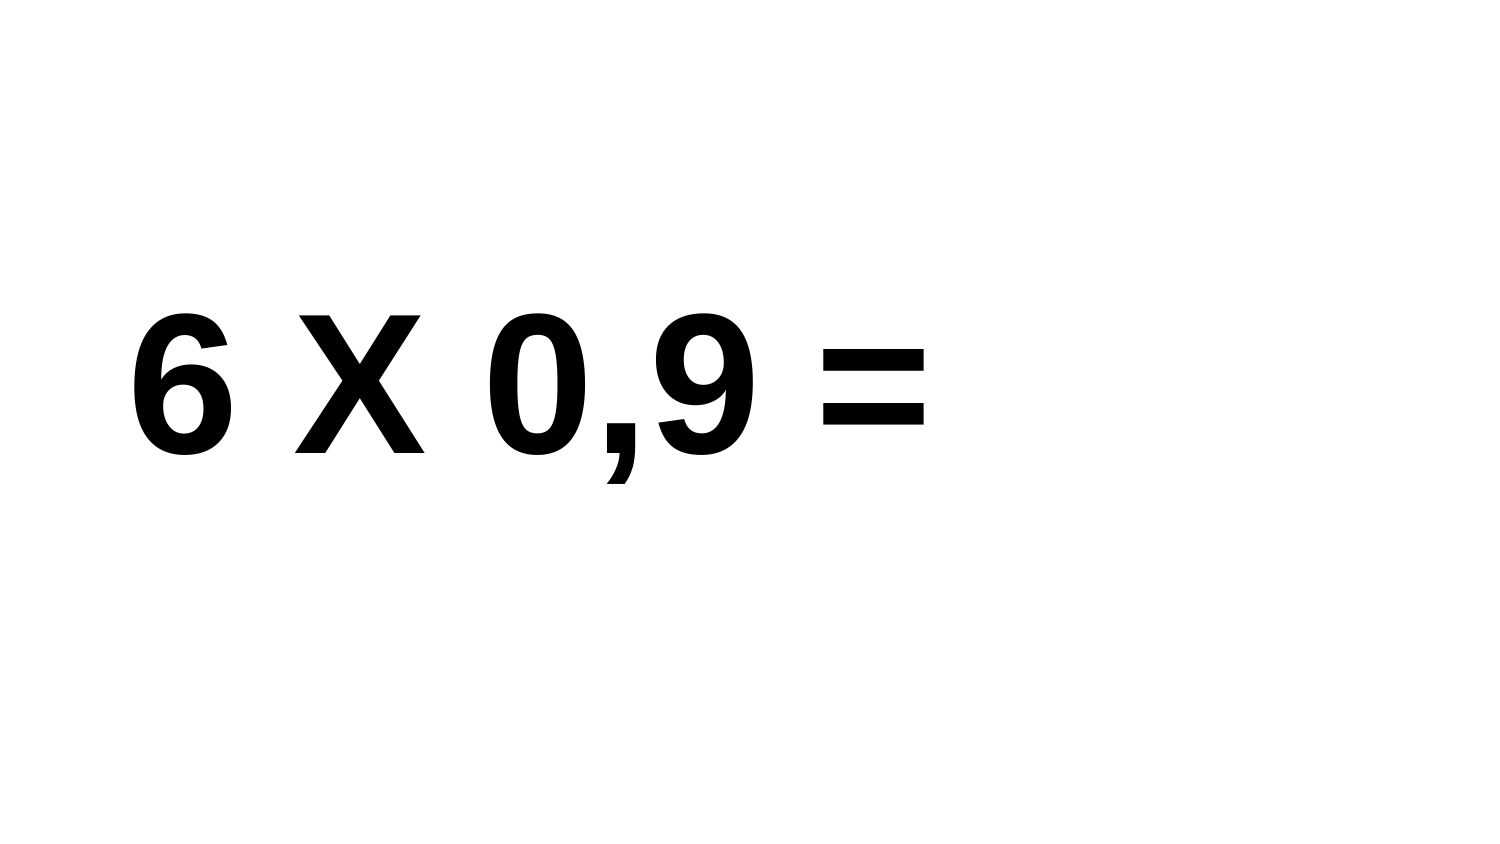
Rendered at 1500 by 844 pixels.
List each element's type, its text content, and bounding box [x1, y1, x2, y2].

text_box 6 X 0,9 = [112, 318, 1388, 509]
